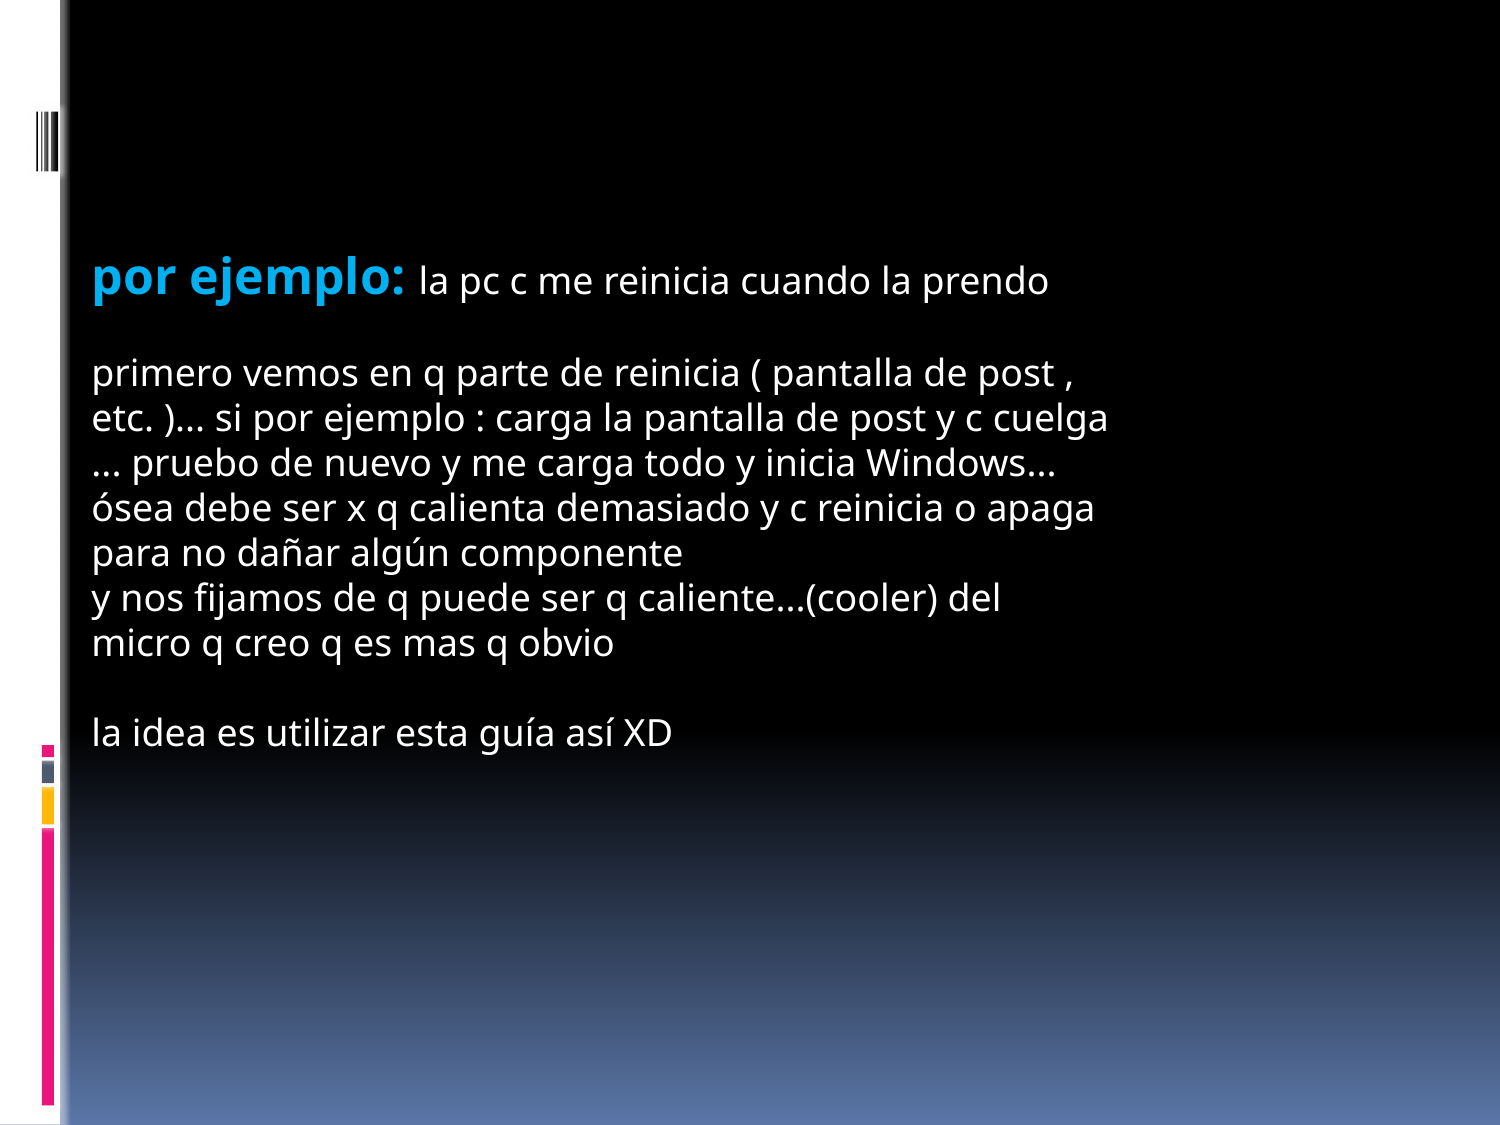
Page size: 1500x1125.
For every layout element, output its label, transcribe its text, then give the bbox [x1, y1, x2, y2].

text_box por ejemplo: la pc c me reinicia cuando la prendo primero vemos en q parte de reinicia ( pantalla de post , etc. )... si por ejemplo : carga la pantalla de post y c cuelga ... pruebo de nuevo y me carga todo y inicia Windows... ósea debe ser x q calienta demasiado y c reinicia o apaga para no dañar algún componente y nos fijamos de q puede ser q caliente...(cooler) del micro q creo q es mas q obvio la idea es utilizar esta guía así XD [76, 236, 1125, 762]
